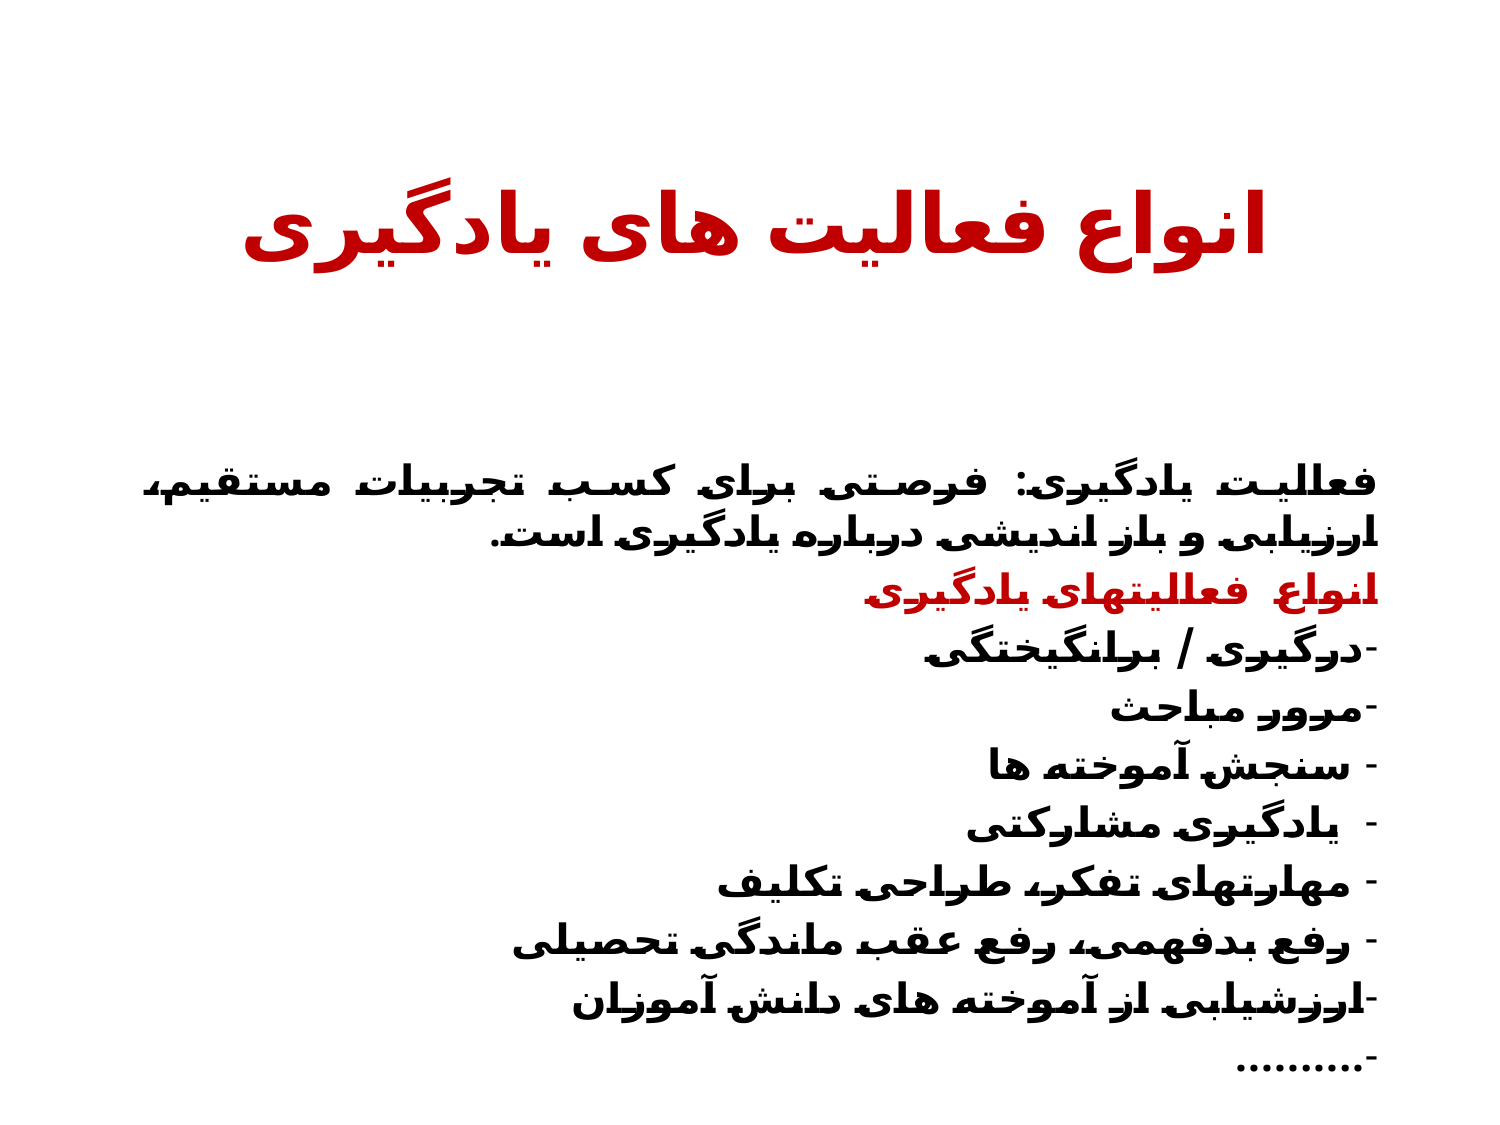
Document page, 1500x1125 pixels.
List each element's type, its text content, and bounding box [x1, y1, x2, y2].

title انواع فعالیت های یادگیری [118, 162, 1394, 338]
list فعالیت یادگیری: فرصتی برای کسب تجربیات مستقیم، ارزیابی و باز اندیشی درباره یادگیری است. انواع فعالیتهای یادگیری درگیری / برانگیختگی مرور مباحث سنجش آموخته ها یادگیری مشارکتی مهارتهای تفکر، طراحی تکلیف رفع بدفهمی، رفع عقب ماندگی تحصیلی ارزشیابی از آموخته های دانش آموزان .......... [118, 425, 1394, 1088]
